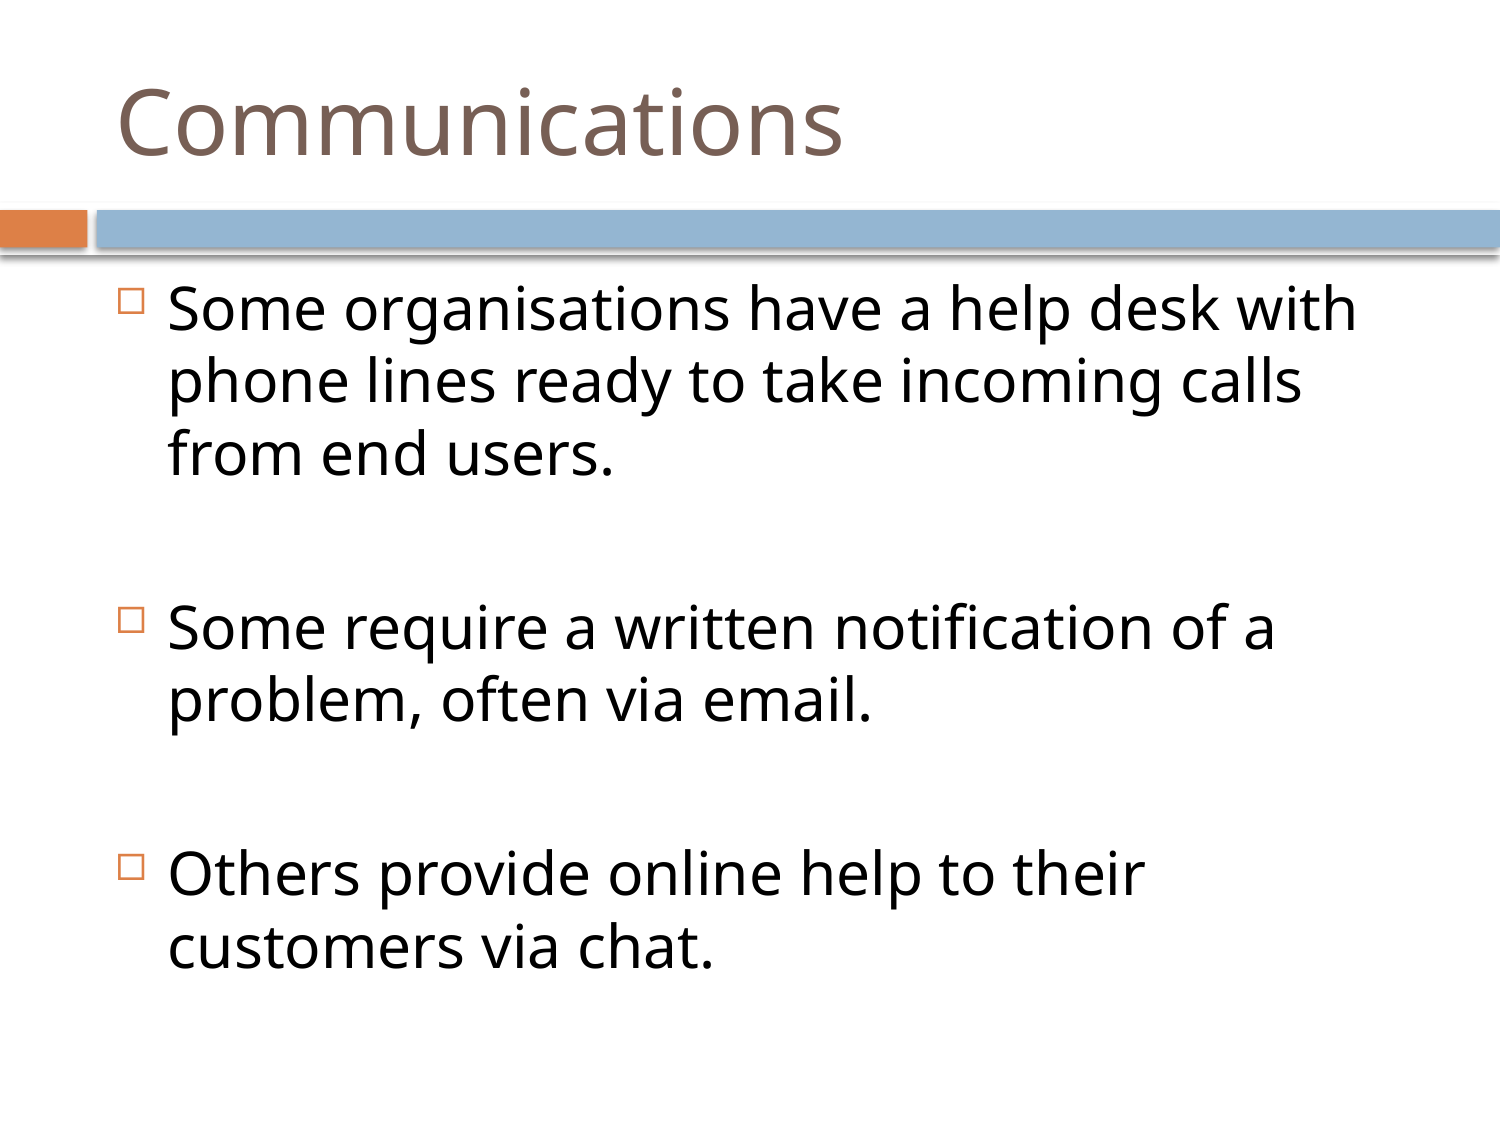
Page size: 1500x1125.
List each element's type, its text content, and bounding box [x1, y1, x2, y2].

list Some organisations have a help desk with phone lines ready to take incoming calls from end users. Some require a written notification of a problem, often via email. Others provide online help to their customers via chat. [100, 262, 1438, 1000]
title Communications [100, 37, 1438, 200]
